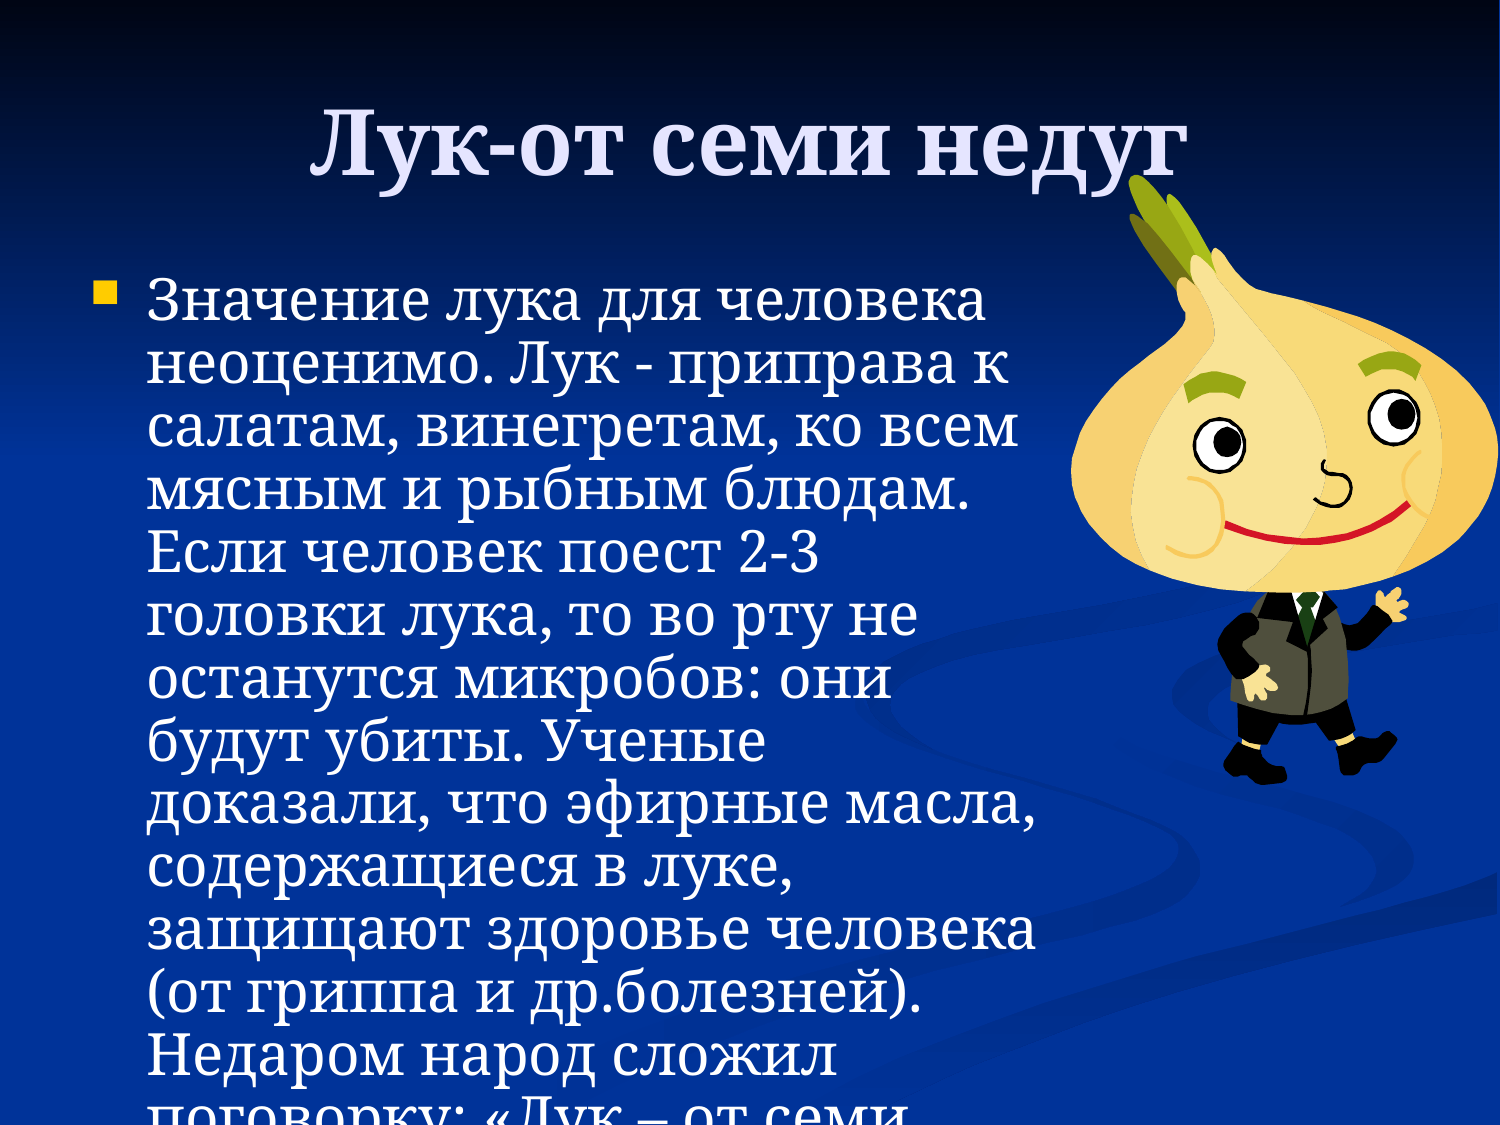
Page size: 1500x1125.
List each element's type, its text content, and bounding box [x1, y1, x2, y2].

title Лук-от семи недуг [74, 44, 1426, 233]
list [1068, 172, 1500, 788]
list Значение лука для человека неоценимо. Лук - приправа к салатам, винегретам, ко всем мясным и рыбным блюдам. Если человек поест 2-3 головки лука, то во рту не останутся микробов: они будут убиты. Ученые доказали, что эфирные масла, содержащиеся в луке, защищают здоровье человека (от гриппа и др.болезней). Недаром народ сложил поговорку: «Лук – от семи недуг». Так что ешьте лук и будьте здоровы! [74, 262, 1058, 1095]
